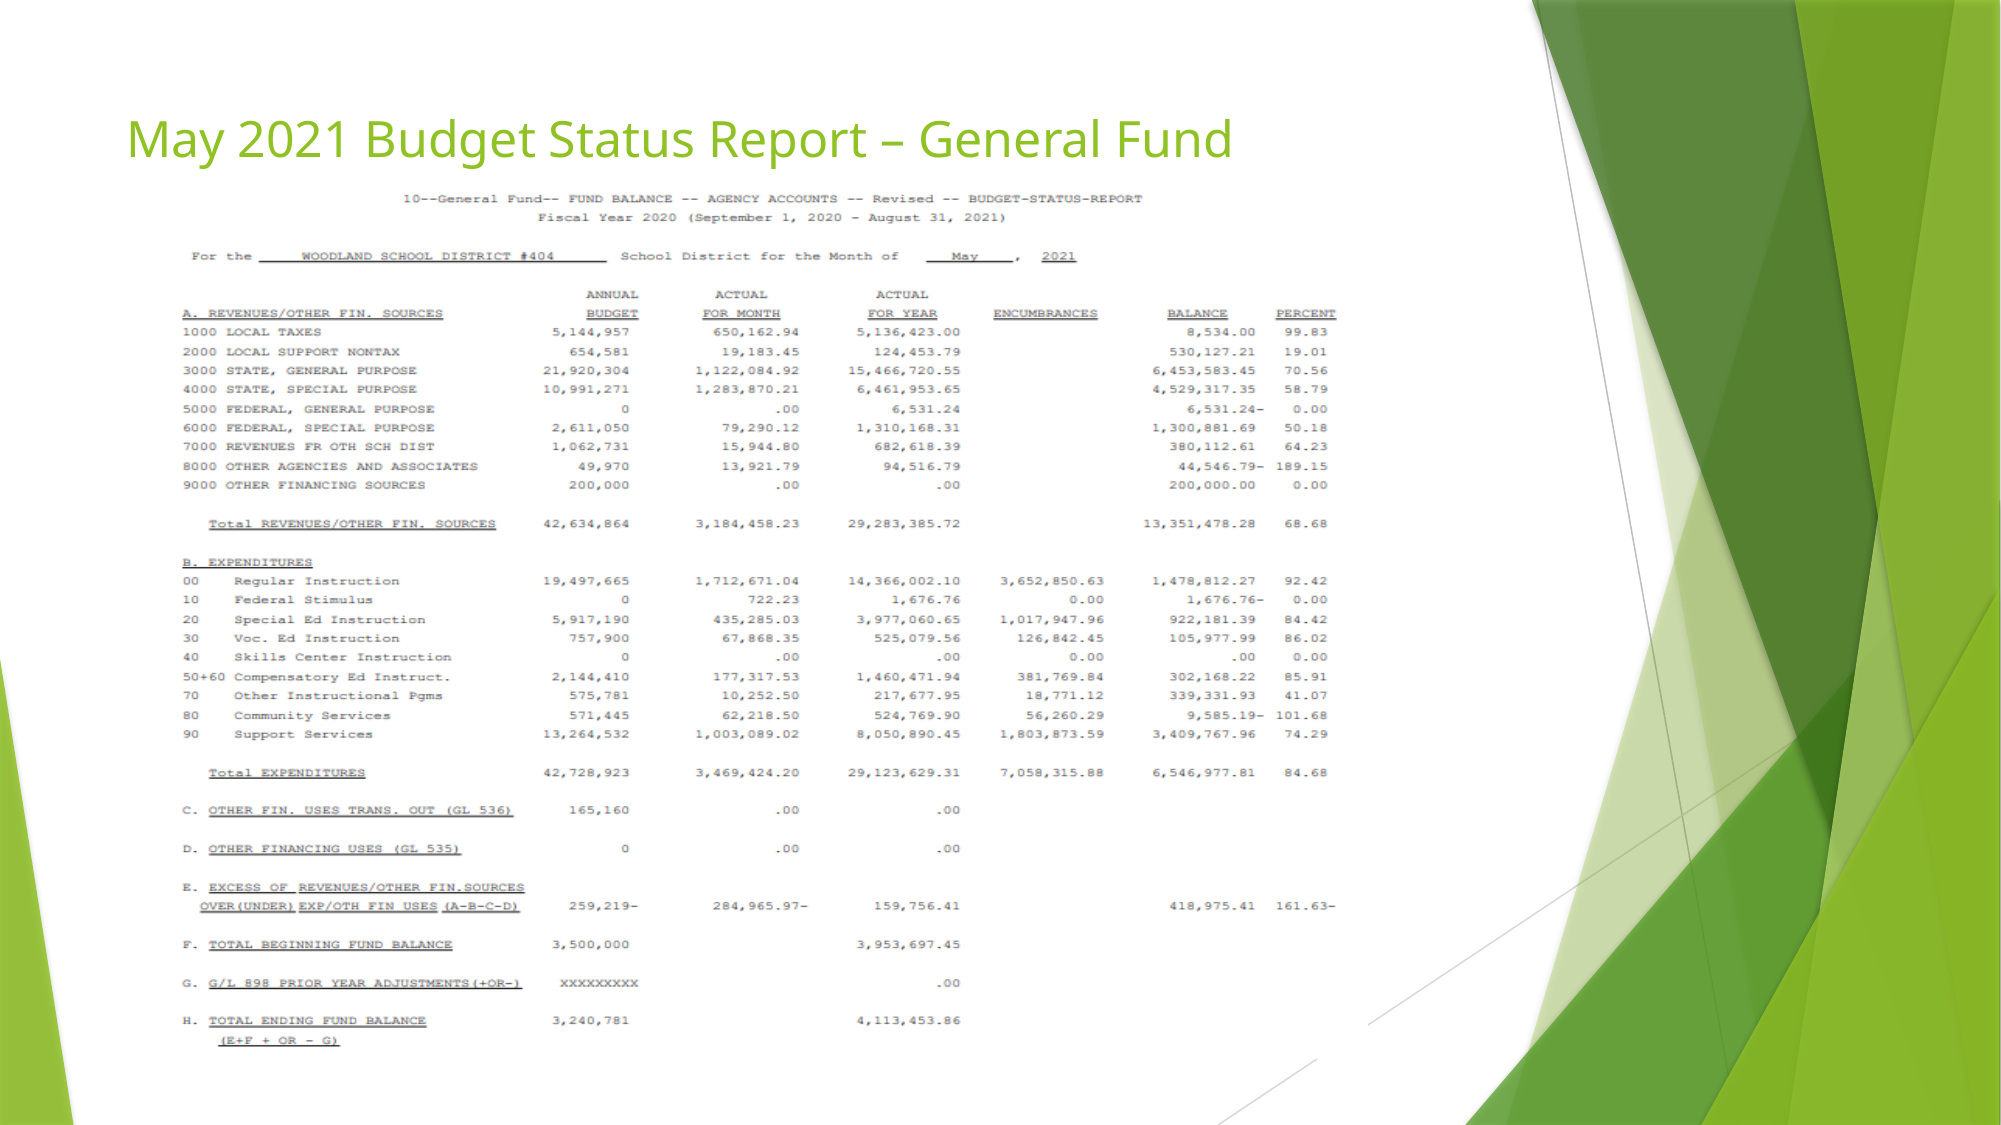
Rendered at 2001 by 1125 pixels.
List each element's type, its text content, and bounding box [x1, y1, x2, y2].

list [177, 185, 1368, 1060]
title May 2021 Budget Status Report – General Fund [111, 99, 1522, 186]
